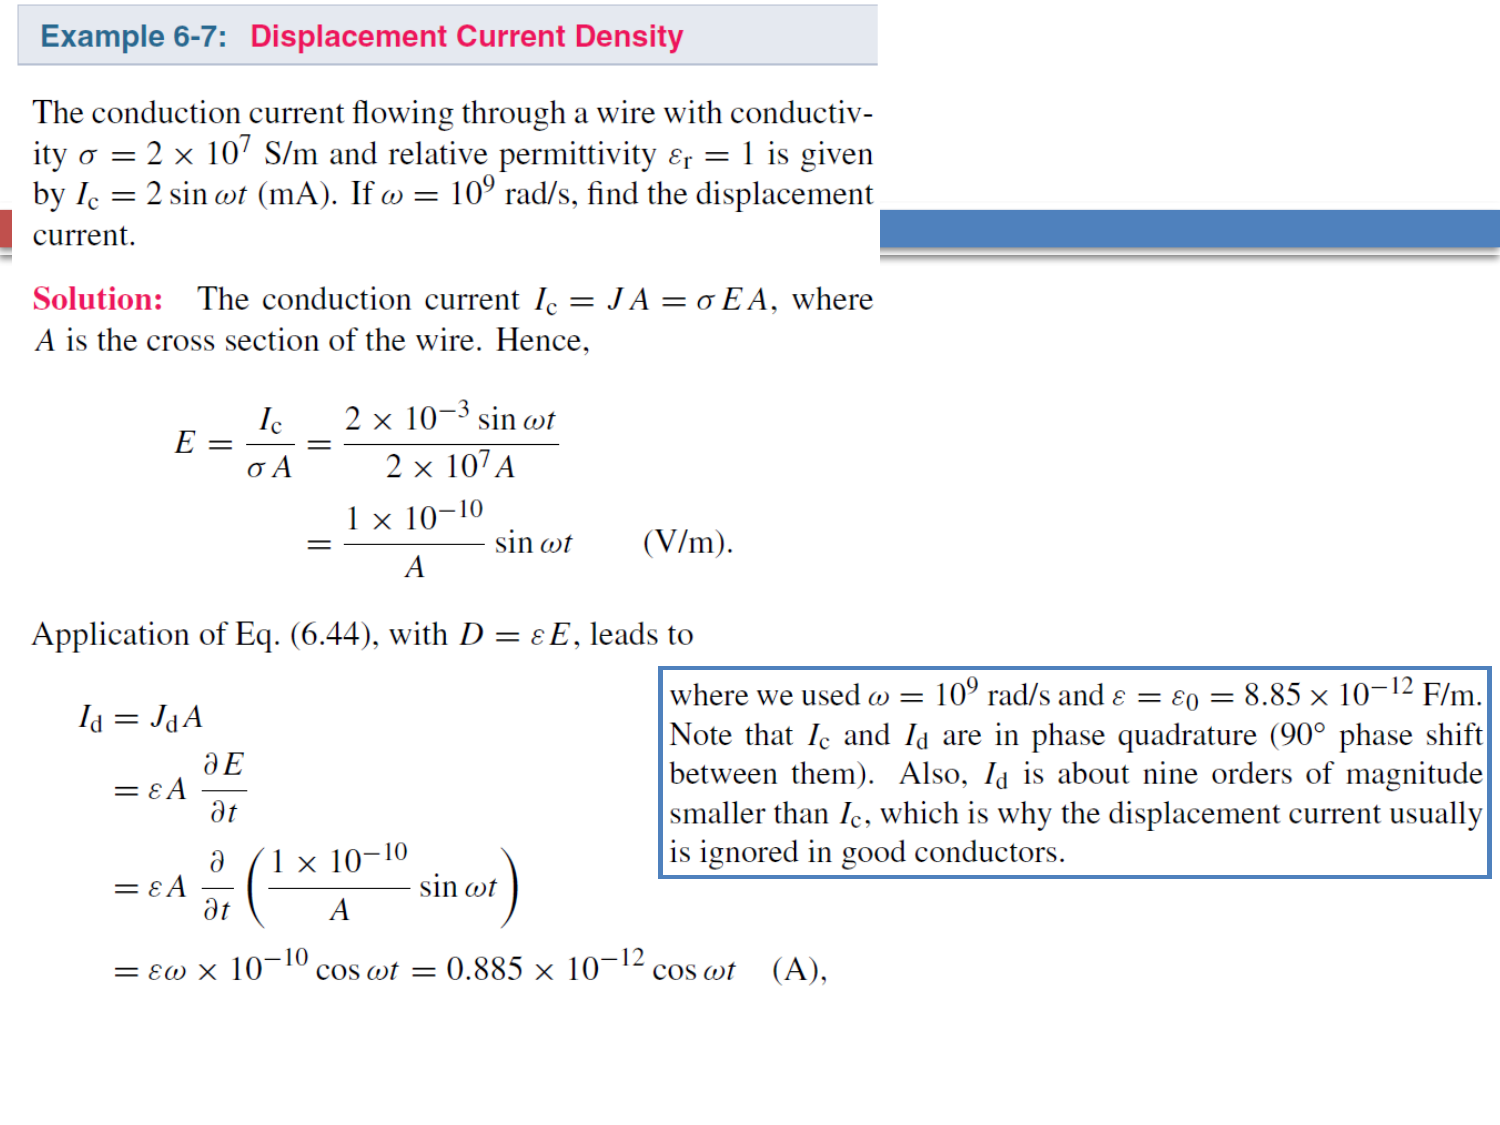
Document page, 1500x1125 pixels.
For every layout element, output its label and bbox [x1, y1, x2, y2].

picture [12, 0, 1488, 1001]
